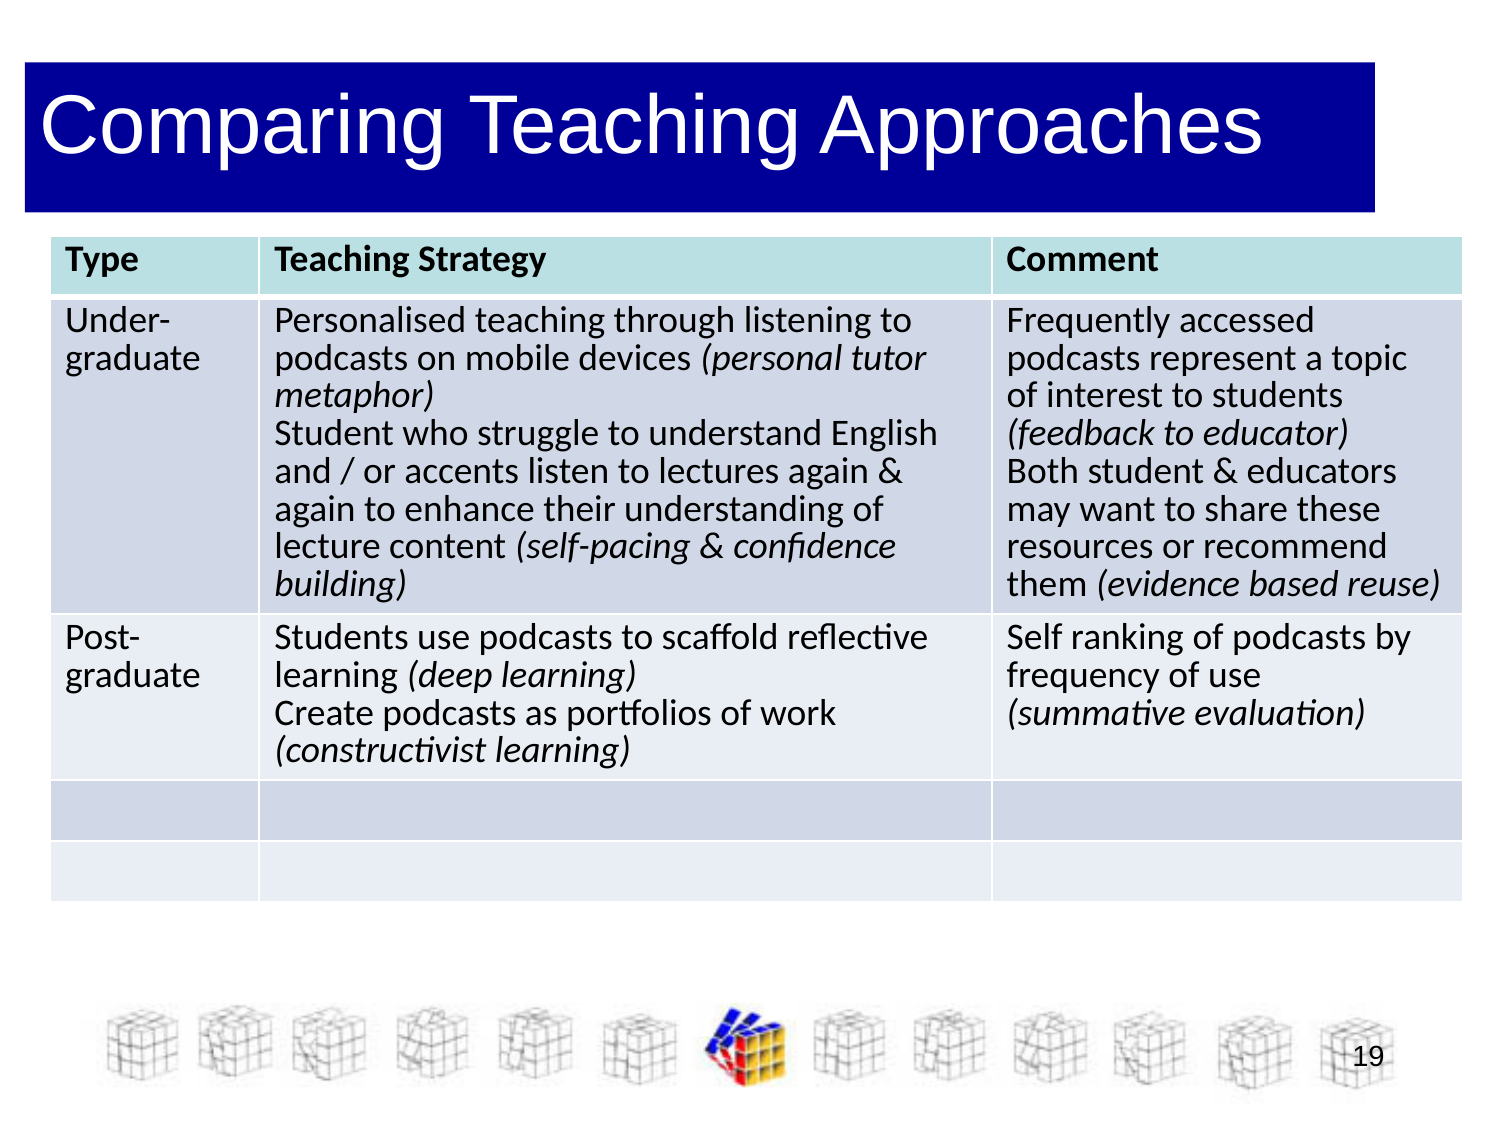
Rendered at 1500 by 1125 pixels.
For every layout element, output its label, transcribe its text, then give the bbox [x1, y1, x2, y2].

table_cell [260, 781, 991, 840]
table_header Comment [993, 237, 1462, 294]
title Teaching Strategies for Podcast [76, 42, 1428, 162]
table_cell [51, 842, 258, 901]
table_cell Personalised teaching through listening to podcasts on mobile devices (personal tutor metaphor) Student who struggle to understand English and / or accents listen to lectures again & again to enhance their understanding of lecture content (self-pacing & confidence building) [260, 300, 991, 613]
slide_number 19 [1337, 1029, 1500, 1090]
table_cell Students use podcasts to scaffold reflective learning (deep learning) Create podcasts as portfolios of work (constructivist learning) [260, 615, 991, 779]
table_cell [51, 781, 258, 840]
table_cell [993, 842, 1462, 901]
table_cell Self ranking of podcasts by frequency of use (summative evaluation) [993, 615, 1462, 779]
table_cell Frequently accessed podcasts represent a topic of interest to students (feedback to educator) Both student & educators may want to share these resources or recommend them (evidence based reuse) [993, 300, 1462, 613]
table_header Teaching Strategy [260, 237, 991, 294]
text_box Comparing Teaching Approaches [24, 62, 1375, 213]
table_cell Post-graduate [51, 615, 258, 779]
table_cell Under-graduate [51, 300, 258, 613]
table_cell [993, 781, 1462, 840]
picture [64, 987, 1442, 1125]
table_header Type [51, 237, 258, 294]
table_cell [260, 842, 991, 901]
